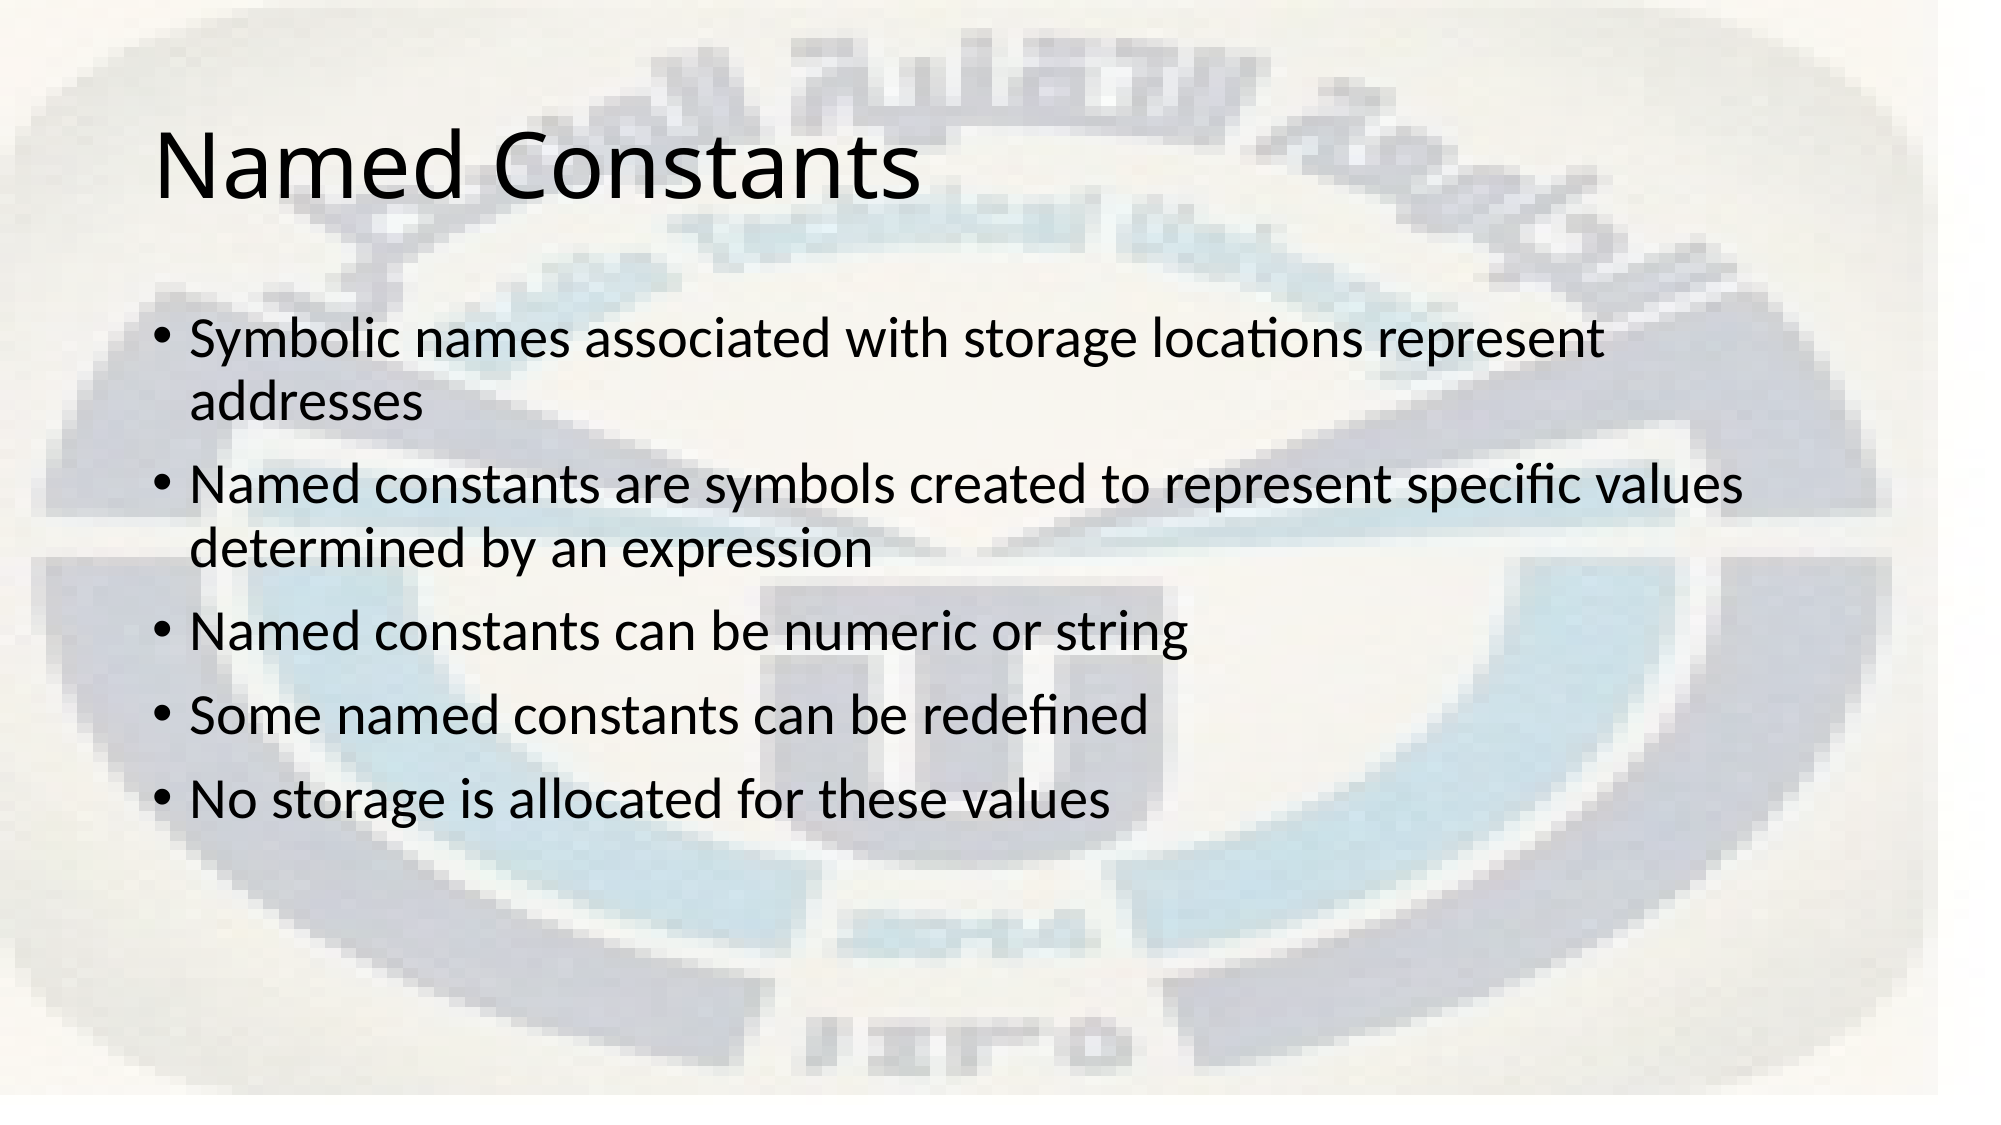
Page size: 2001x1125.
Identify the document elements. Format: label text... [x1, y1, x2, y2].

list Symbolic names associated with storage locations represent addresses Named constants are symbols created to represent specific values determined by an expression Named constants can be numeric or string Some named constants can be redefined No storage is allocated for these values [137, 299, 1863, 1014]
title Named Constants [137, 59, 1863, 278]
text_box Label Operator Operand[s] ;Comment INIT: mov ax, bx ; Copy contents of bx into ax Label - INIT: Operator - mov Operands - ax and bx Comment - alphanumeric string between ; and \n Not case sensitive Unlike other assemblers, destination operand is first mov is the mnemonic that the assembler translates into an opcode [0, 0, 2000, 1125]
